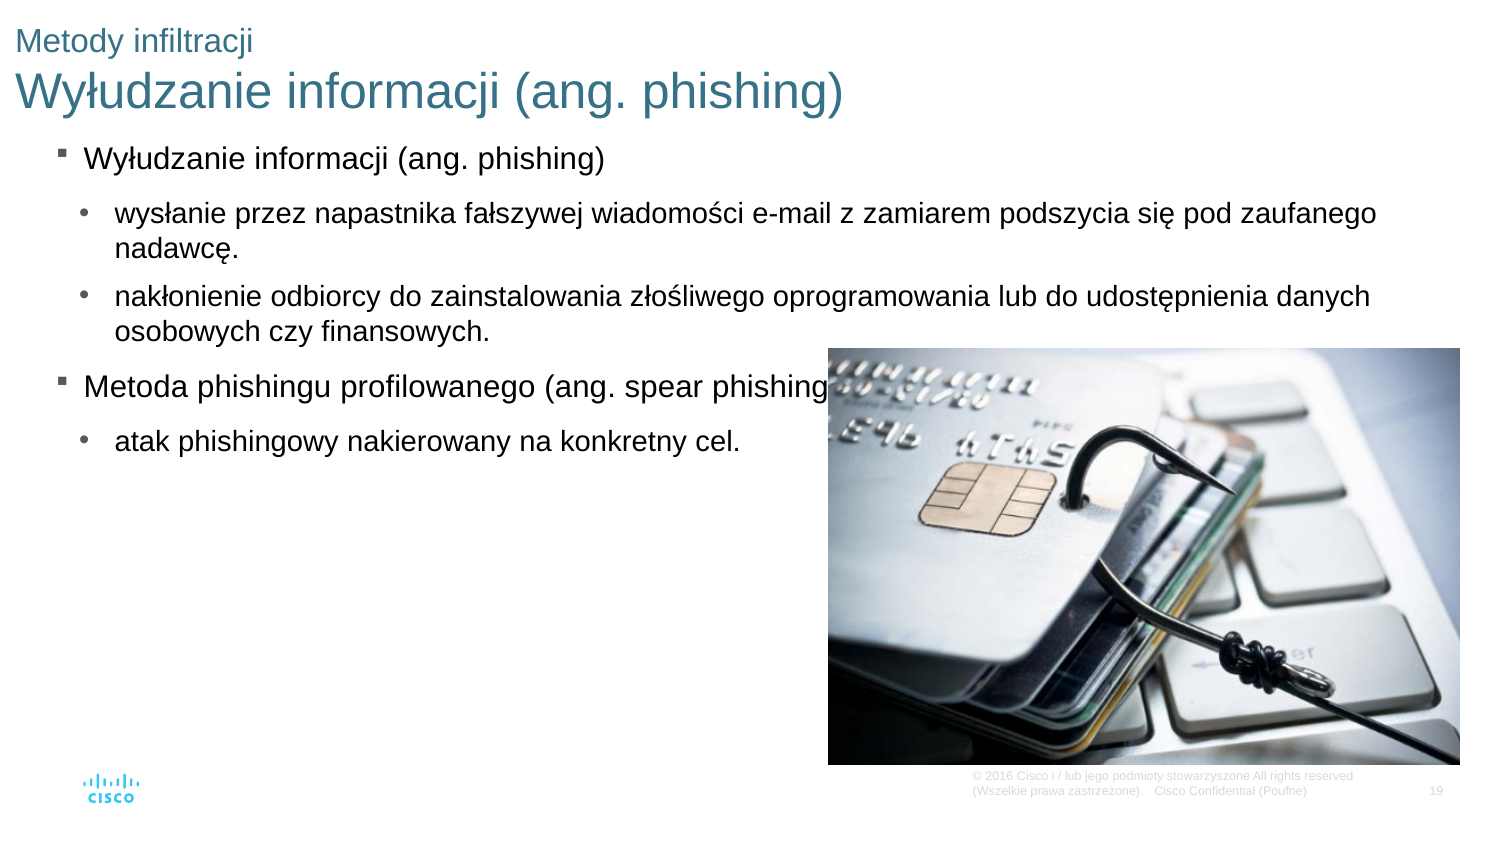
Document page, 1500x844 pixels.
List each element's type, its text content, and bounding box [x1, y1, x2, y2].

picture [828, 347, 1460, 765]
list Wyłudzanie informacji (ang. phishing) wysłanie przez napastnika fałszywej wiadomości e-mail z zamiarem podszycia się pod zaufanego nadawcę. nakłonienie odbiorcy do zainstalowania złośliwego oprogramowania lub do udostępnienia danych osobowych czy finansowych. Metoda phishingu profilowanego (ang. spear phishing) atak phishingowy nakierowany na konkretny cel. [40, 131, 1494, 813]
title Metody infiltracji Wyłudzanie informacji (ang. phishing) [0, 6, 1500, 131]
